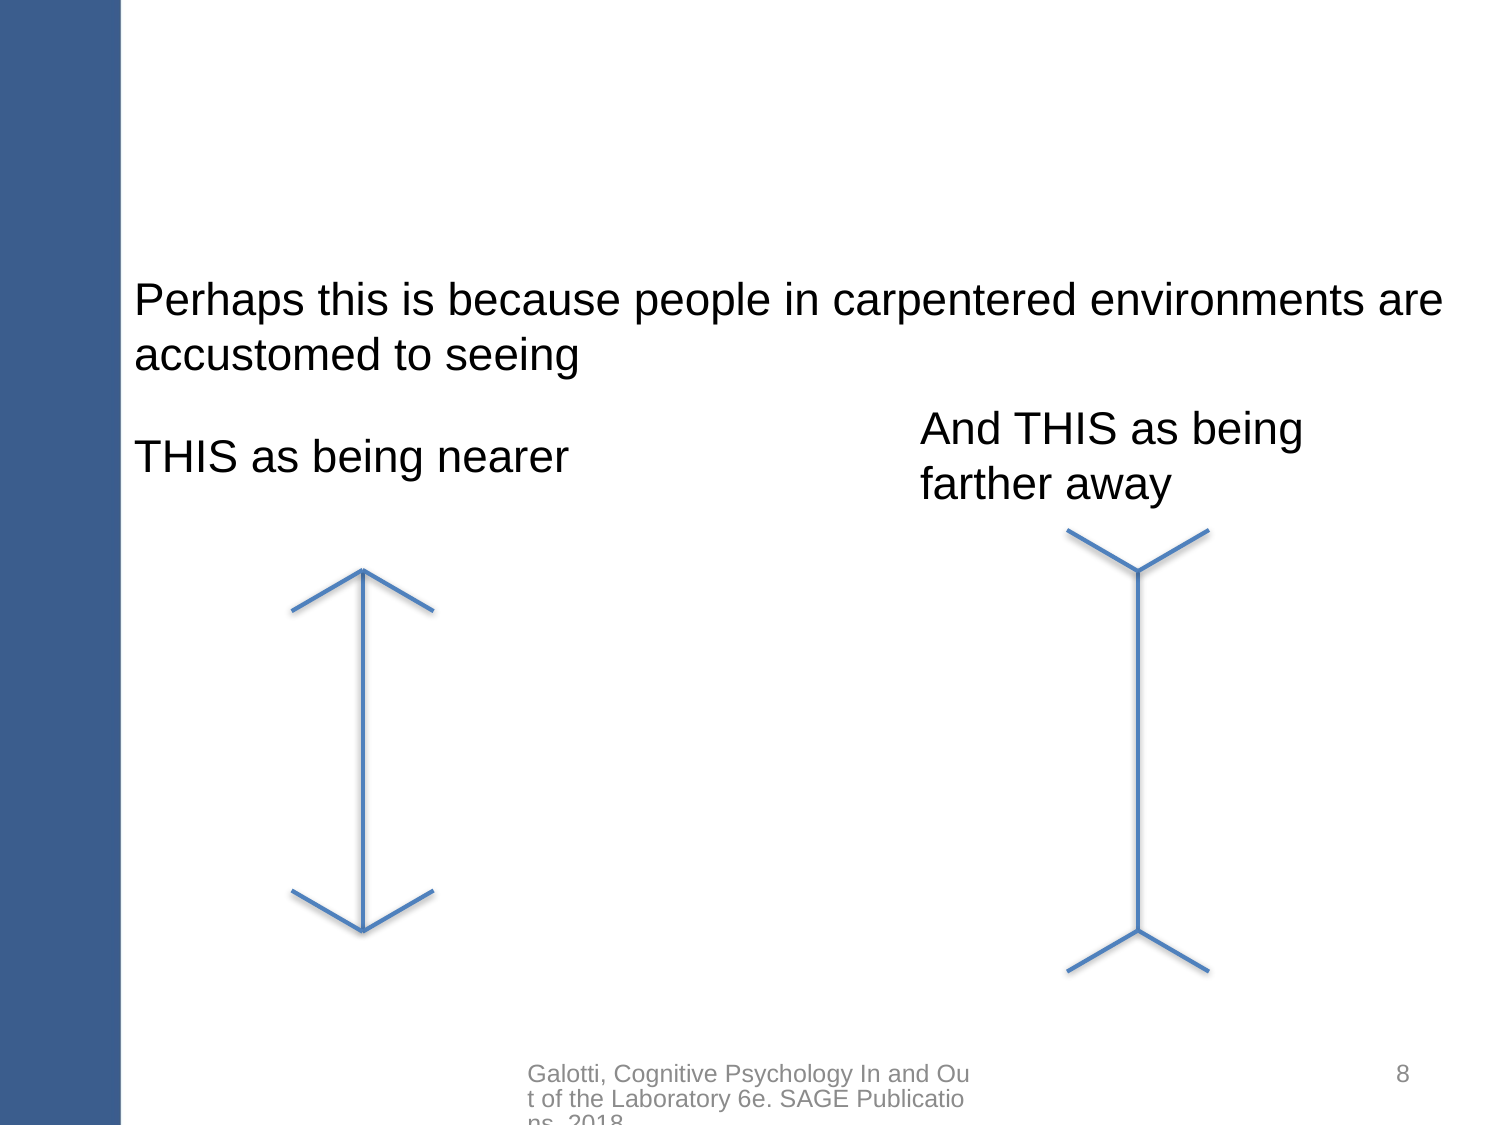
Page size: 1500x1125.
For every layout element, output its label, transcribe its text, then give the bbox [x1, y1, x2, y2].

text_box THIS as being nearer [119, 419, 763, 490]
picture [0, 0, 1500, 1125]
text_box And THIS as being farther away [905, 391, 1432, 517]
list Perhaps this is because people in carpentered environments are accustomed to seeing [119, 262, 1470, 1005]
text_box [1066, 529, 1210, 972]
slide_number 8 [1074, 1042, 1425, 1103]
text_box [291, 569, 434, 932]
footer Galotti, Cognitive Psychology In and Out of the Laboratory 6e. SAGE Publications, 2018. [512, 1042, 988, 1103]
